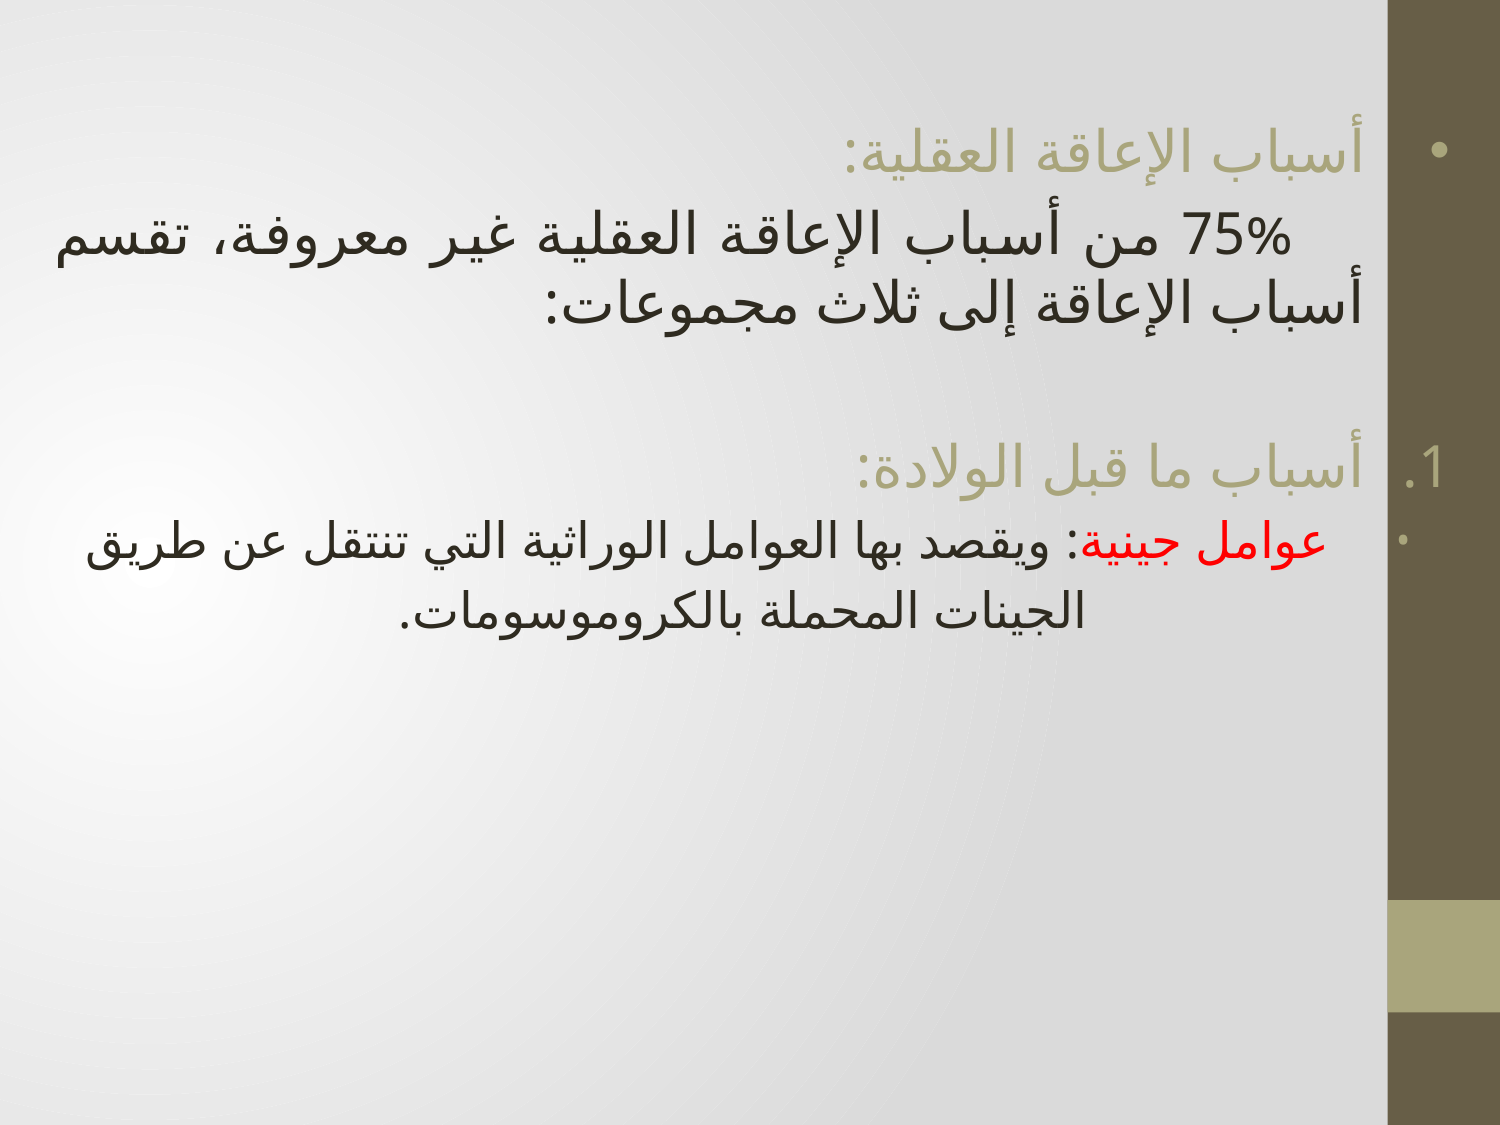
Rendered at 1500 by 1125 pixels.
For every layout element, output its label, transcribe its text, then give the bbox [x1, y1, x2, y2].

list أسباب الإعاقة العقلية: 75% من أسباب الإعاقة العقلية غير معروفة، تقسم أسباب الإعاقة إلى ثلاث مجموعات: أسباب ما قبل الولادة: عوامل جينية: ويقصد بها العوامل الوراثية التي تنتقل عن طريق الجينات المحملة بالكروموسومات. [35, 35, 1465, 1067]
